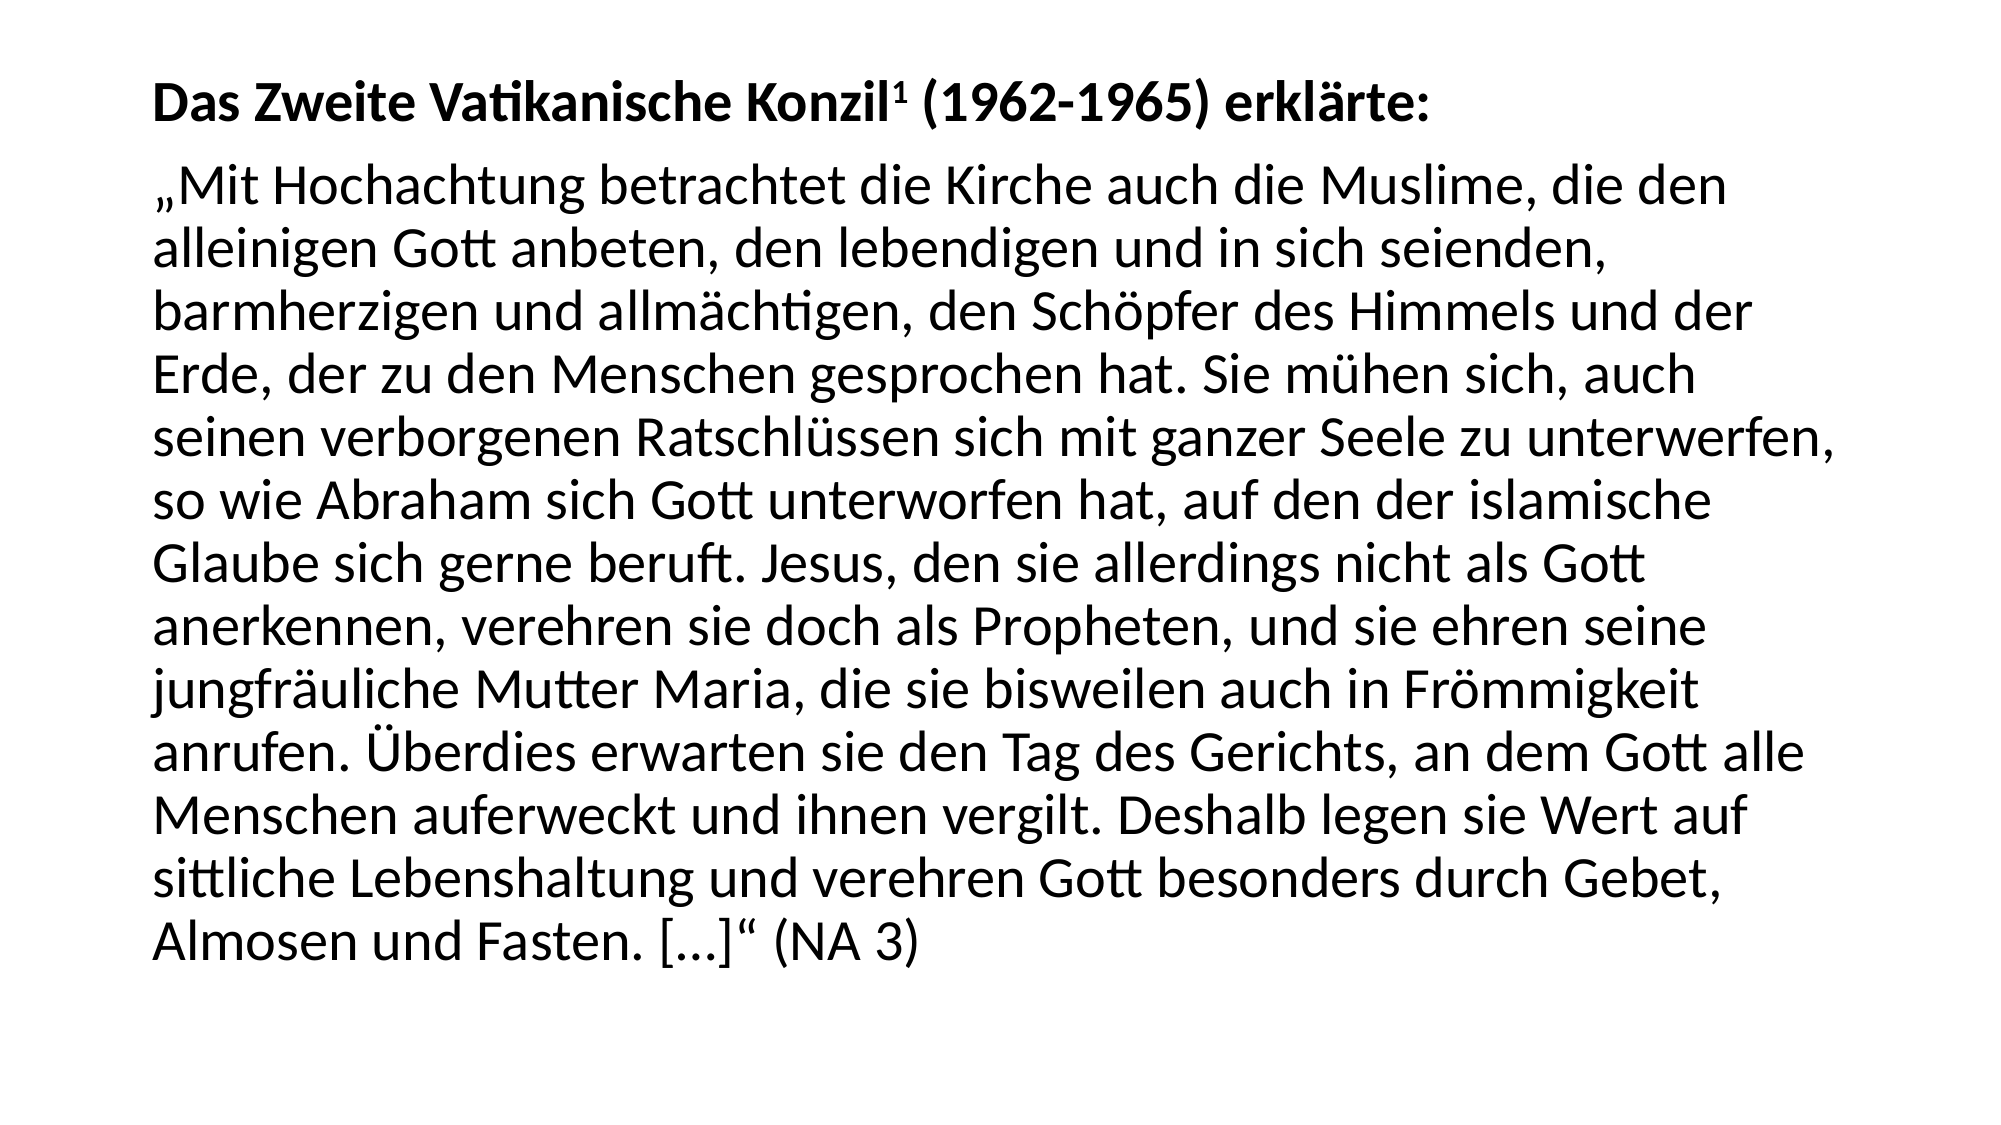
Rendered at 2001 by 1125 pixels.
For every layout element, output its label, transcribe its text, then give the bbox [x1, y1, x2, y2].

list Das Zweite Vatikanische Konzil1 (1962-1965) erklärte: „Mit Hochachtung betrachtet die Kirche auch die Muslime, die den alleinigen Gott anbeten, den lebendigen und in sich seienden, barmherzigen und allmächtigen, den Schöpfer des Himmels und der Erde, der zu den Menschen gesprochen hat. Sie mühen sich, auch seinen verborgenen Ratschlüssen sich mit ganzer Seele zu unterwerfen, so wie Abraham sich Gott unterworfen hat, auf den der islamische Glaube sich gerne beruft. Jesus, den sie allerdings nicht als Gott anerkennen, verehren sie doch als Propheten, und sie ehren seine jungfräuliche Mutter Maria, die sie bisweilen auch in Frömmigkeit anrufen. Überdies erwarten sie den Tag des Gerichts, an dem Gott alle Menschen auferweckt und ihnen vergilt. Deshalb legen sie Wert auf sittliche Lebenshaltung und verehren Gott besonders durch Gebet, Almosen und Fasten. […]“ (NA 3) [137, 63, 1863, 1014]
text_box [999, 299, 1395, 361]
